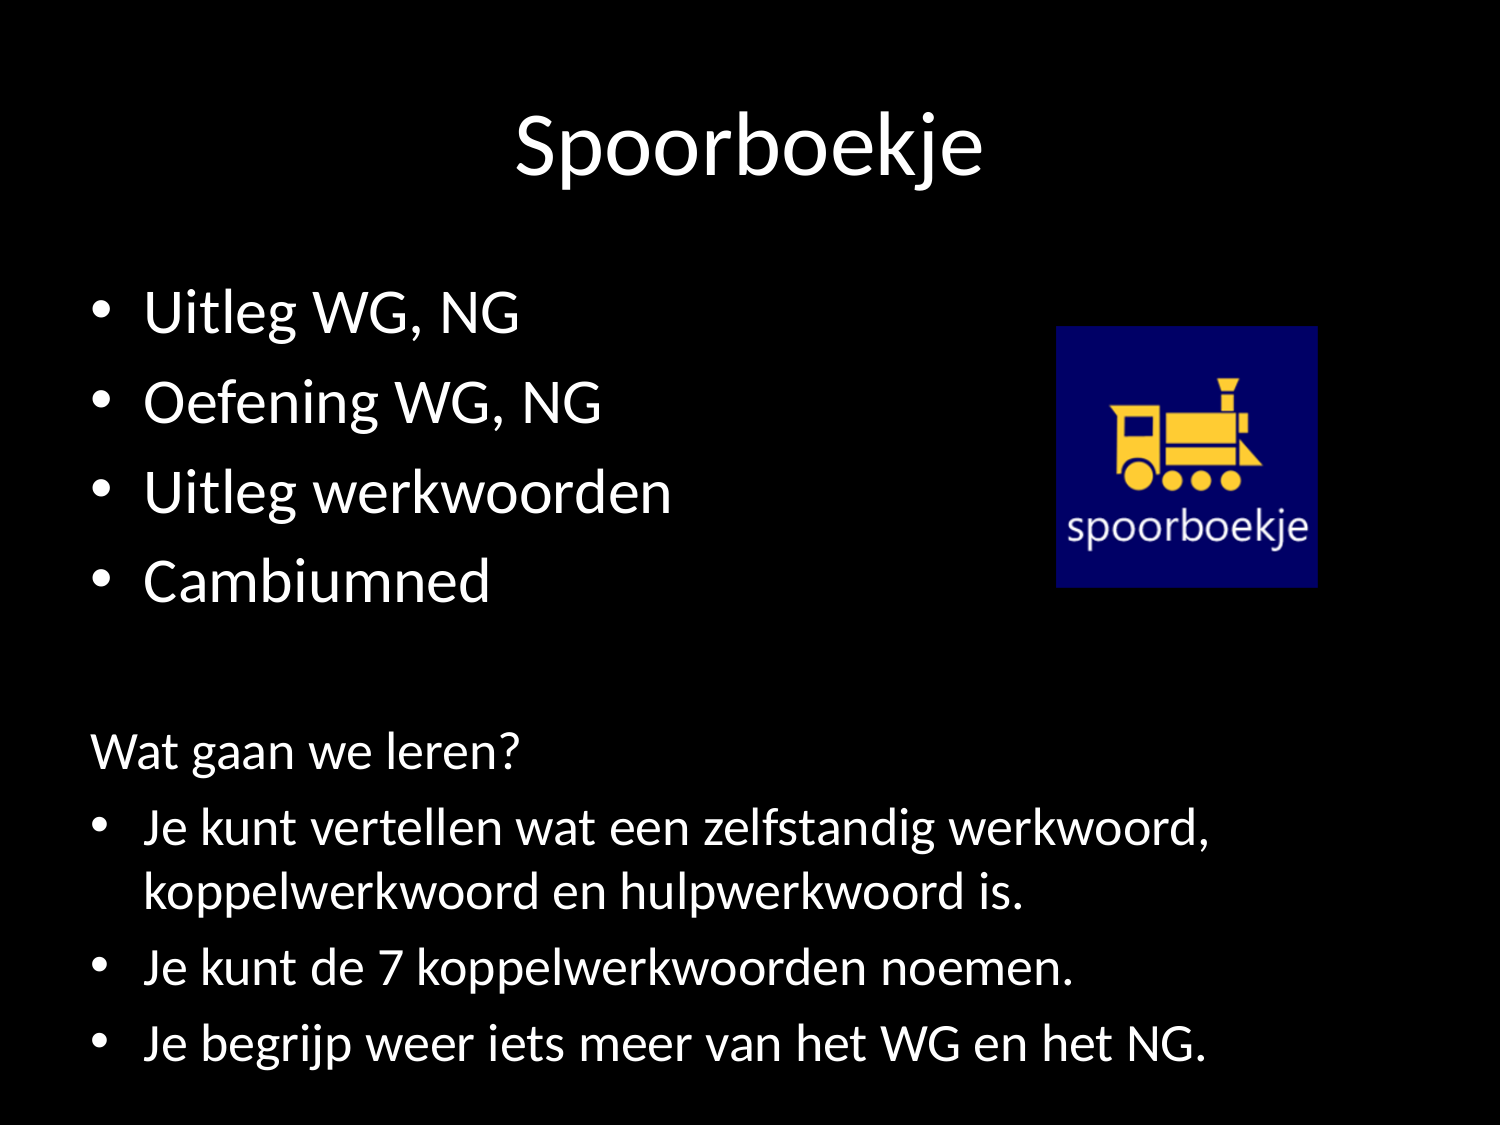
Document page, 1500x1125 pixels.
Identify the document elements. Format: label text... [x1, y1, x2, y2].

picture [1055, 326, 1319, 589]
title Spoorboekje [75, 45, 1425, 233]
list Uitleg WG, NG Oefening WG, NG Uitleg werkwoorden Cambiumned Wat gaan we leren? Je kunt vertellen wat een zelfstandig werkwoord, koppelwerkwoord en hulpwerkwoord is. Je kunt de 7 koppelwerkwoorden noemen. Je begrijp weer iets meer van het WG en het NG. [75, 262, 1425, 1083]
